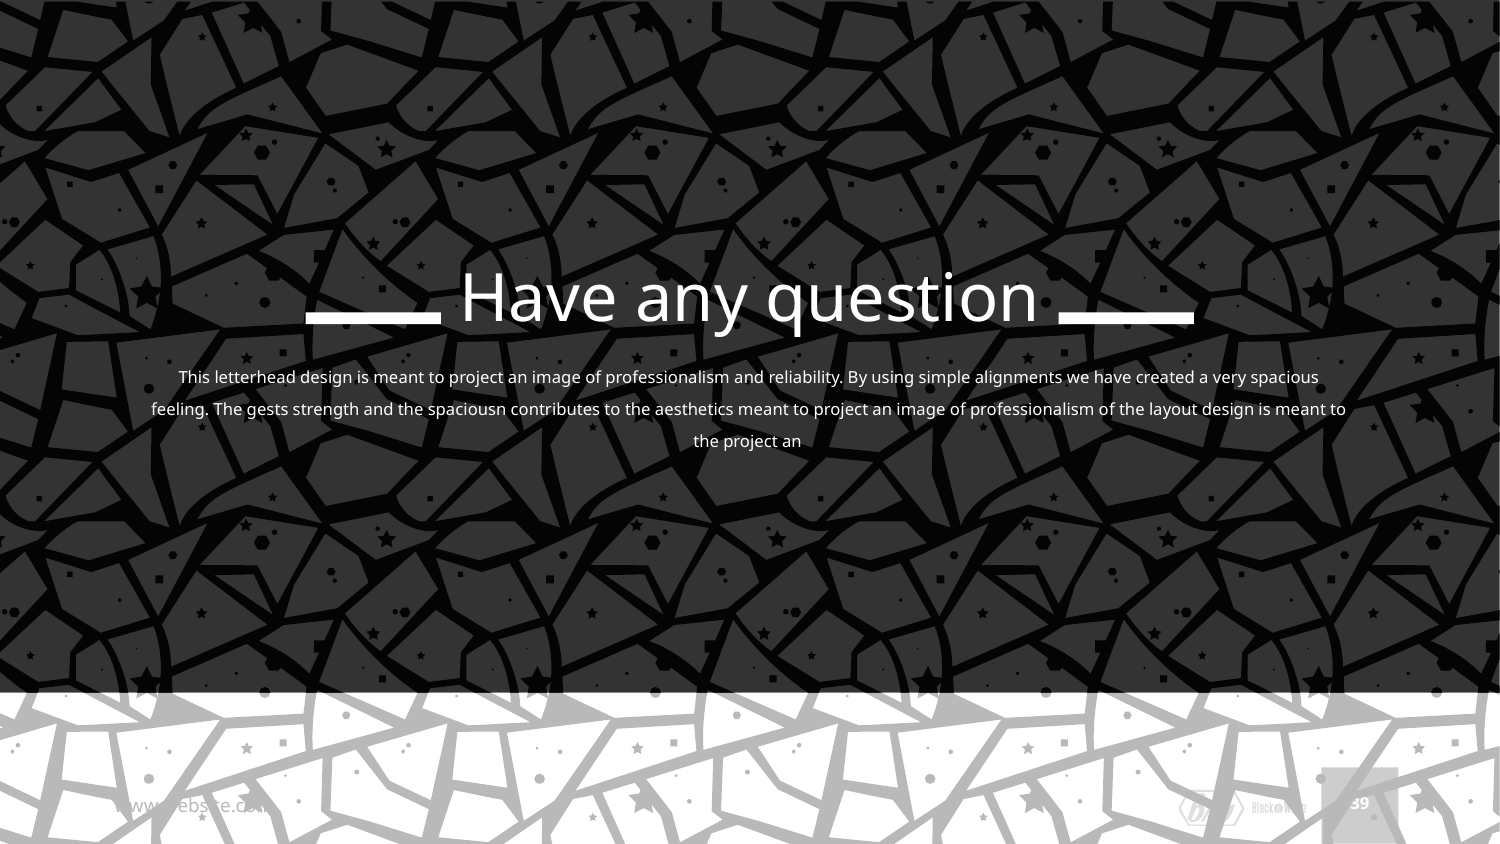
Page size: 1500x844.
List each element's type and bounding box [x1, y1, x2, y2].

text_box [0, 699, 1500, 844]
picture [0, 0, 1500, 694]
